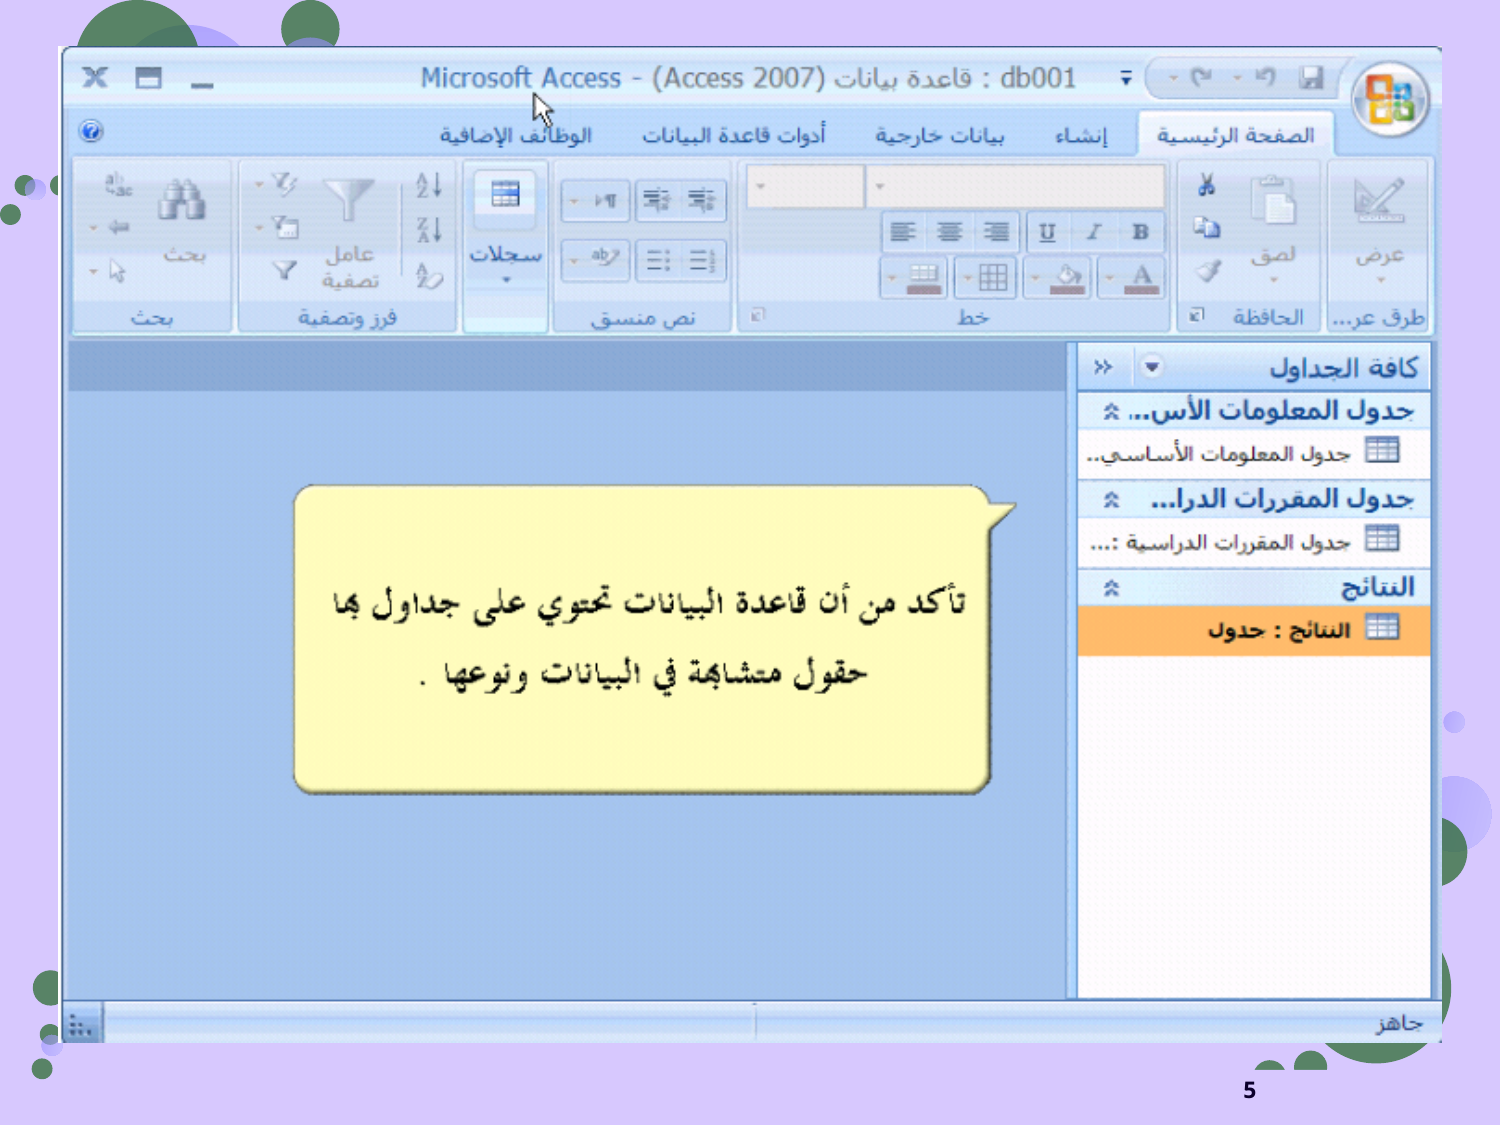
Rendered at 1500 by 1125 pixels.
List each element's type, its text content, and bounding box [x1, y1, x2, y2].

slide_number 5 [1074, 1069, 1425, 1113]
picture [56, 45, 1443, 1045]
